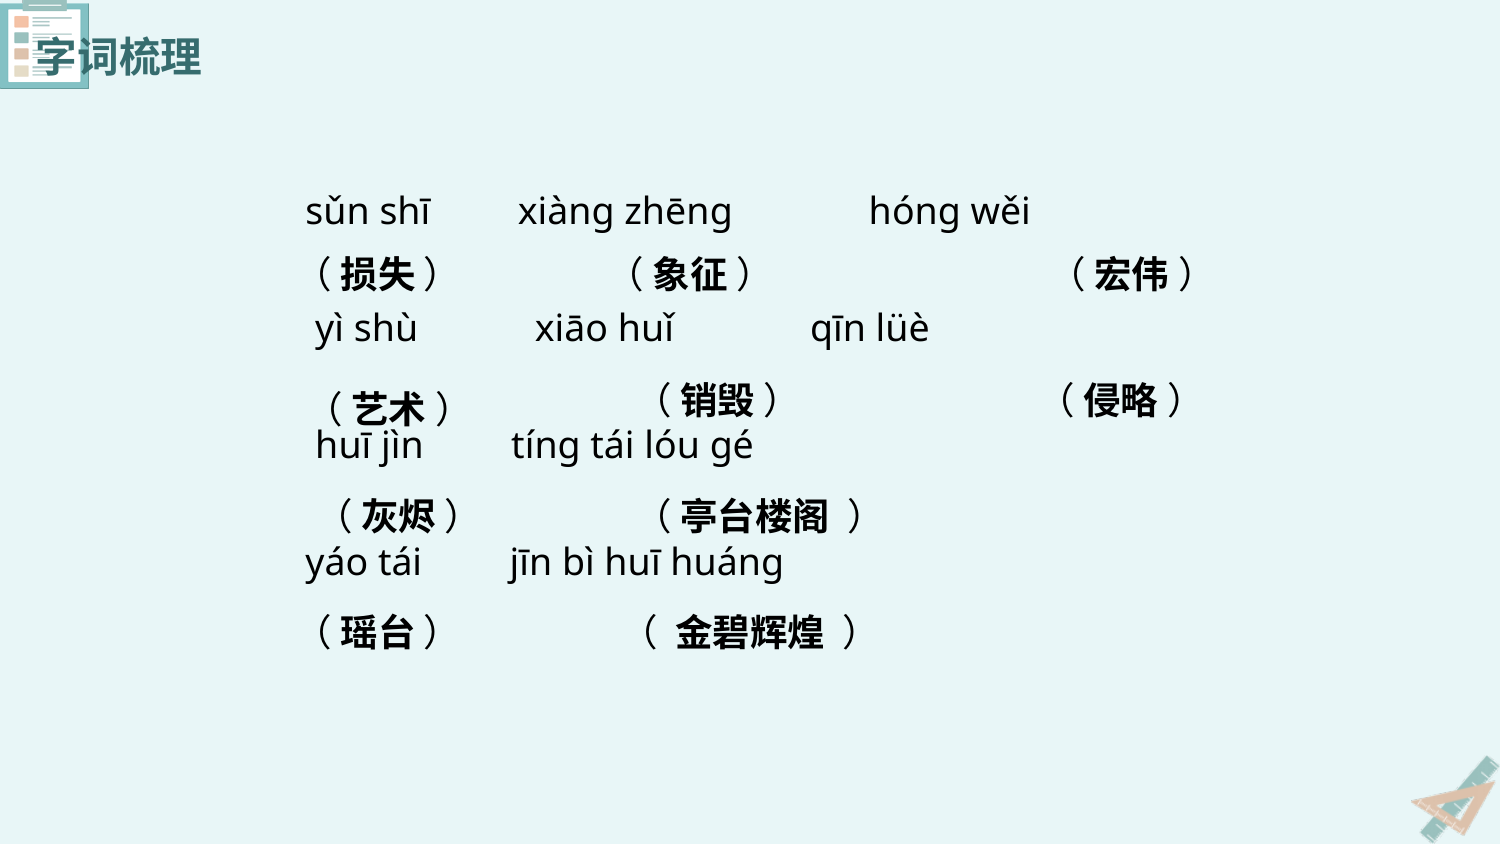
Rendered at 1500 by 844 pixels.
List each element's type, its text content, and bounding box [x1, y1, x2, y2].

text_box （ 损失 ） [283, 234, 538, 302]
text_box （ 瑶台 ） [283, 592, 538, 660]
text_box sǔn shī xiànɡ zhēnɡ hónɡ wěi yì shù xiāo huǐ qīn lüè huī jìn tínɡ tái lóu ɡé yáo tái jīn bì huī huánɡ [294, 123, 1281, 589]
text_box （ 销毁 ） [622, 360, 877, 428]
text_box （ 宏伟 ） [1037, 234, 1292, 302]
text_box （ 象征 ） [595, 234, 840, 302]
text_box （ 侵略 ） [1026, 360, 1281, 428]
picture [1411, 755, 1500, 844]
text_box （ 灰烬 ） [304, 476, 559, 544]
text_box 字词梳理 [89, 25, 261, 87]
text_box （ 金碧辉煌 ） [609, 592, 940, 660]
text_box （ 亭台楼阁 ） [622, 476, 959, 544]
text_box （ 艺术 ） [294, 369, 549, 438]
picture [0, 0, 89, 89]
